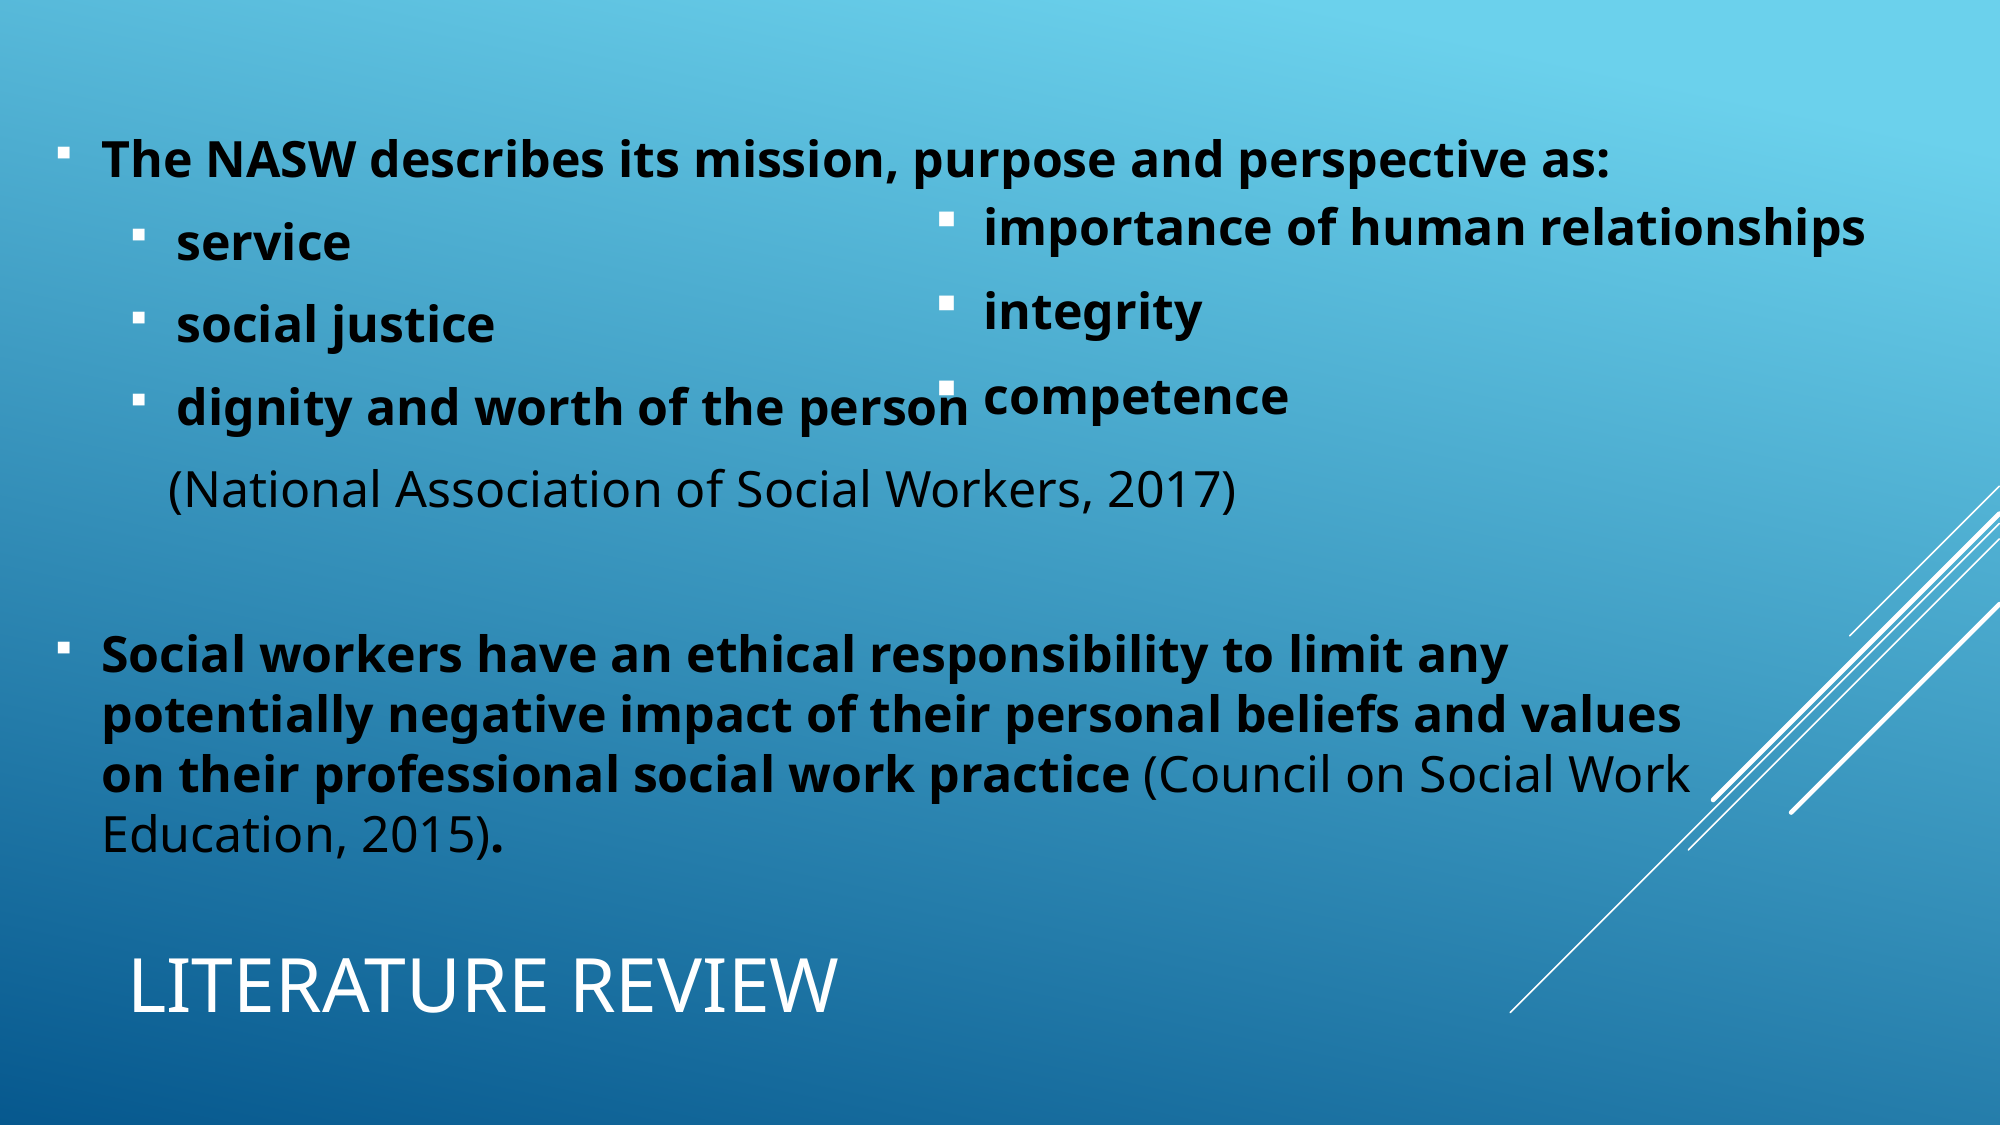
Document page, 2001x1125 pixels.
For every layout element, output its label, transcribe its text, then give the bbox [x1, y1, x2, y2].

list The NASW describes its mission, purpose and perspective as: service social justice dignity and worth of the person (National Association of Social Workers, 2017) Social workers have an ethical responsibility to limit any potentially negative impact of their personal beliefs and values on their professional social work practice (Council on Social Work Education, 2015). [39, 69, 1723, 921]
text_box importance of human relationships integrity competence [880, 187, 1914, 432]
title Literature Review [112, 921, 1513, 1106]
